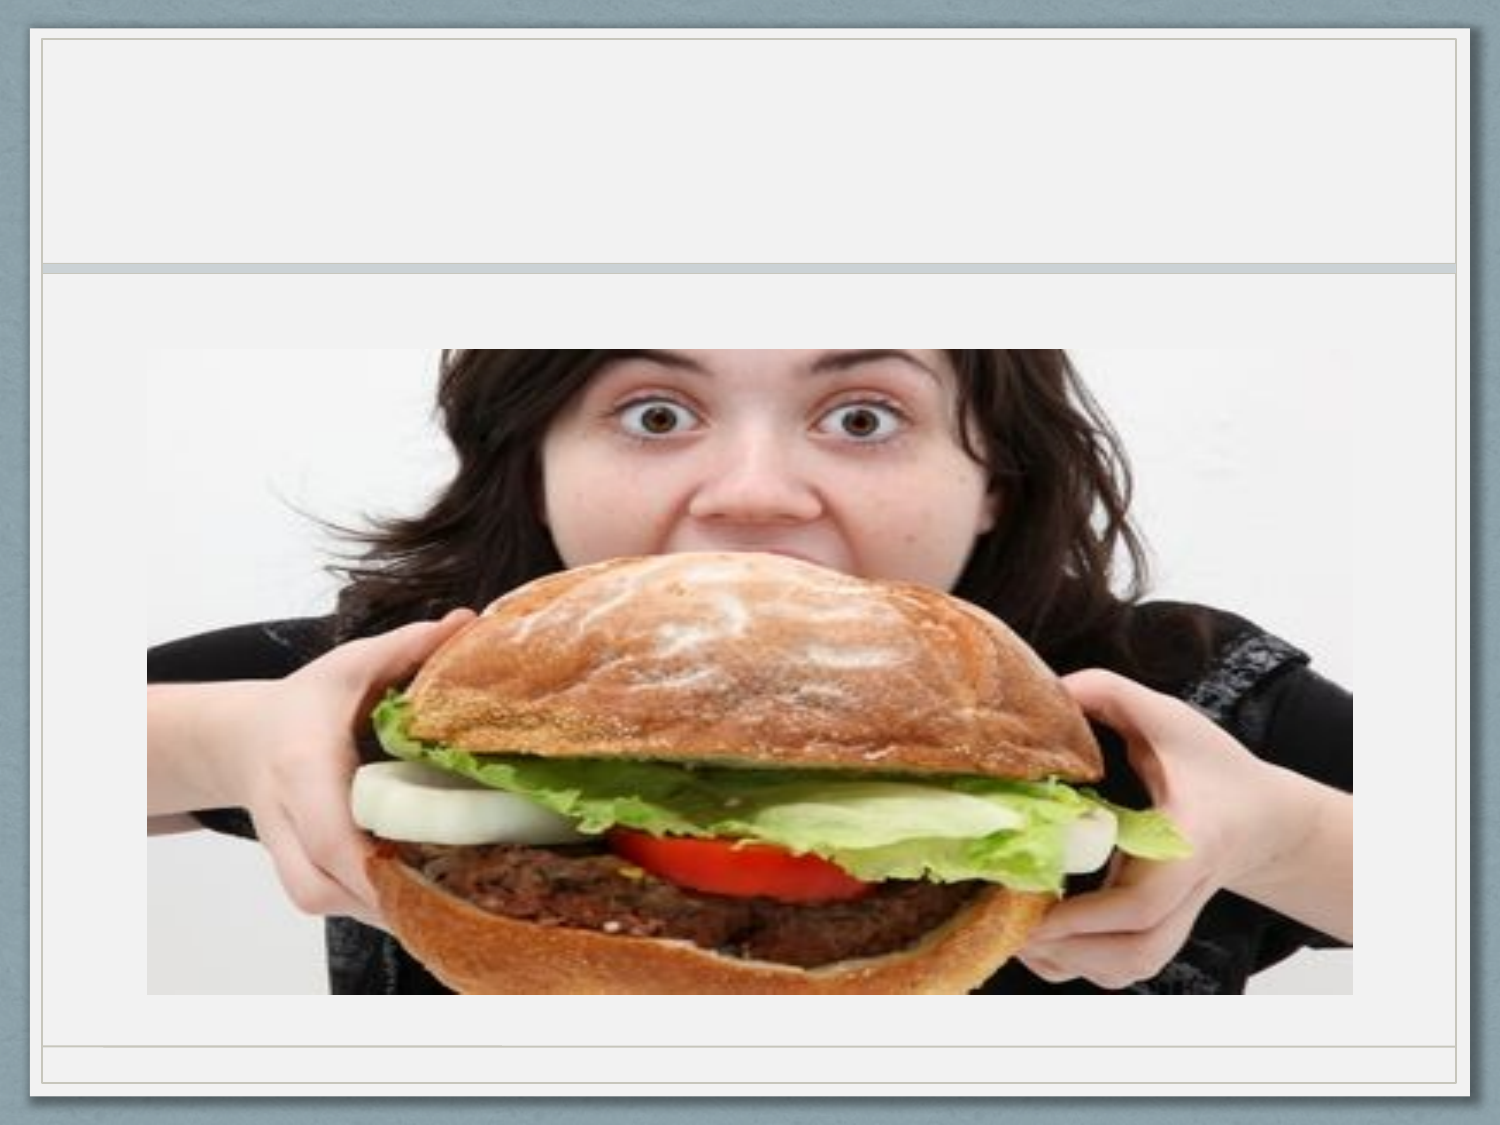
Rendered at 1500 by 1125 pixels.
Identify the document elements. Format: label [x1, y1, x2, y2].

picture [147, 349, 1354, 996]
